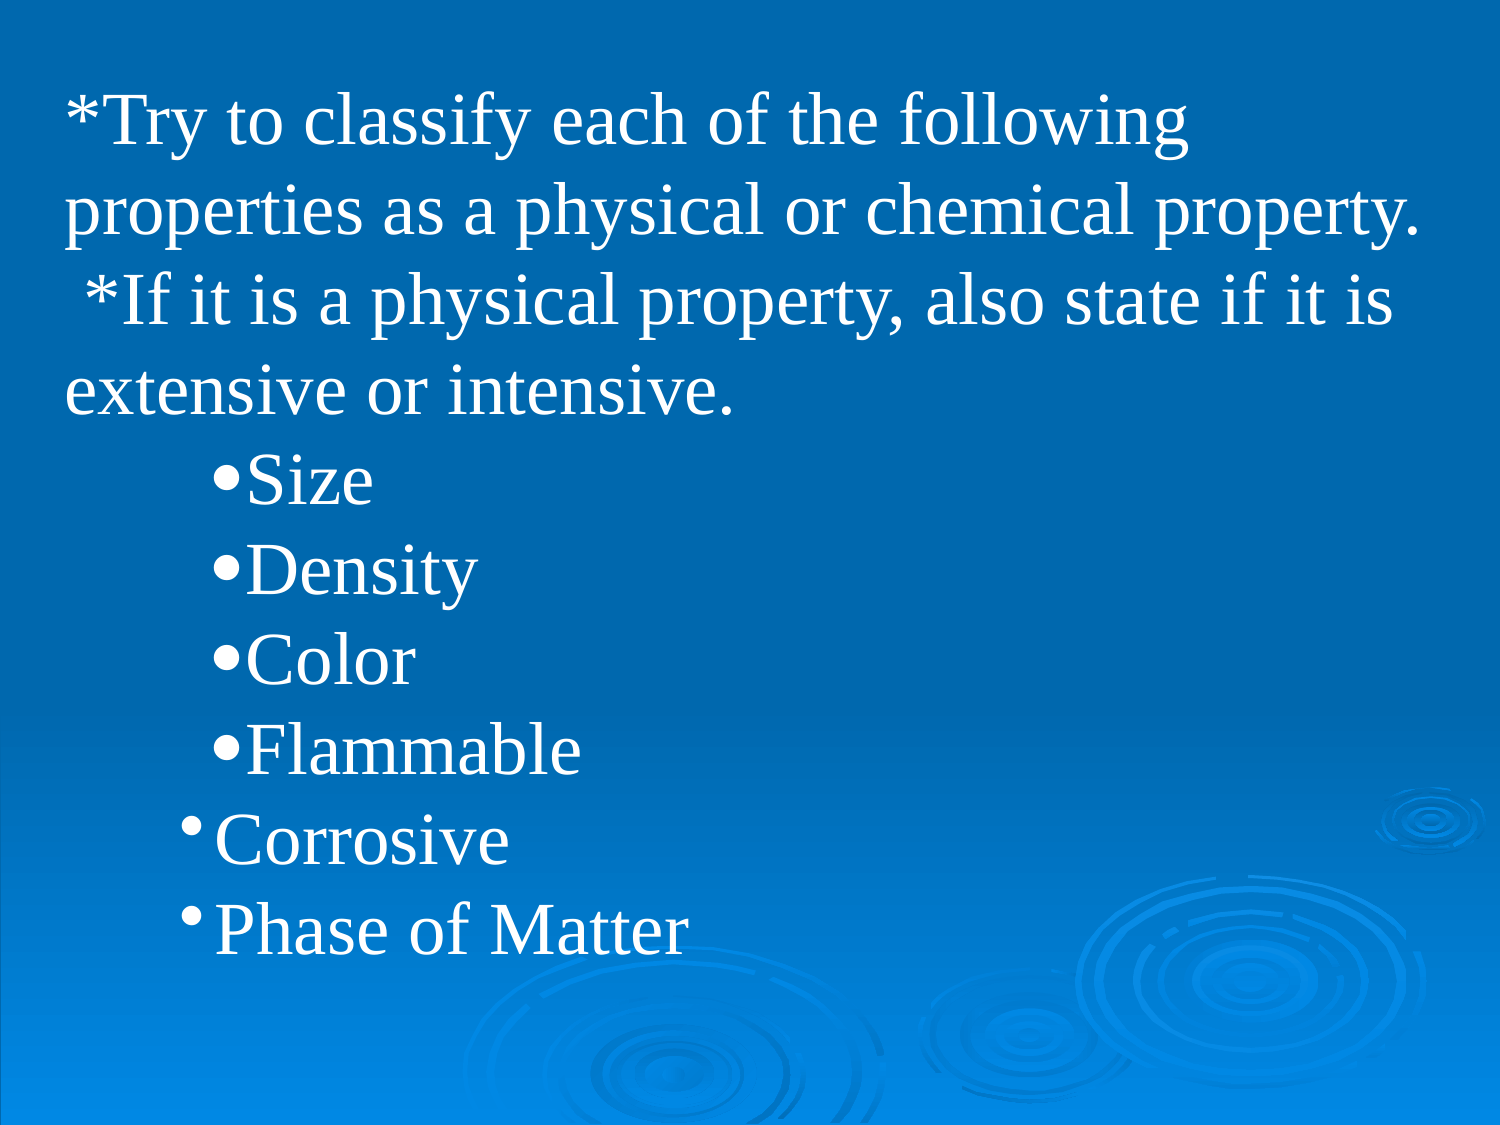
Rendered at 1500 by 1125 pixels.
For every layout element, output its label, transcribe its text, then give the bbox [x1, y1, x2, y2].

text_box *Try to classify each of the following properties as a physical or chemical property. *If it is a physical property, also state if it is extensive or intensive. Size Density Color Flammable Corrosive Phase of Matter [50, 62, 1450, 978]
